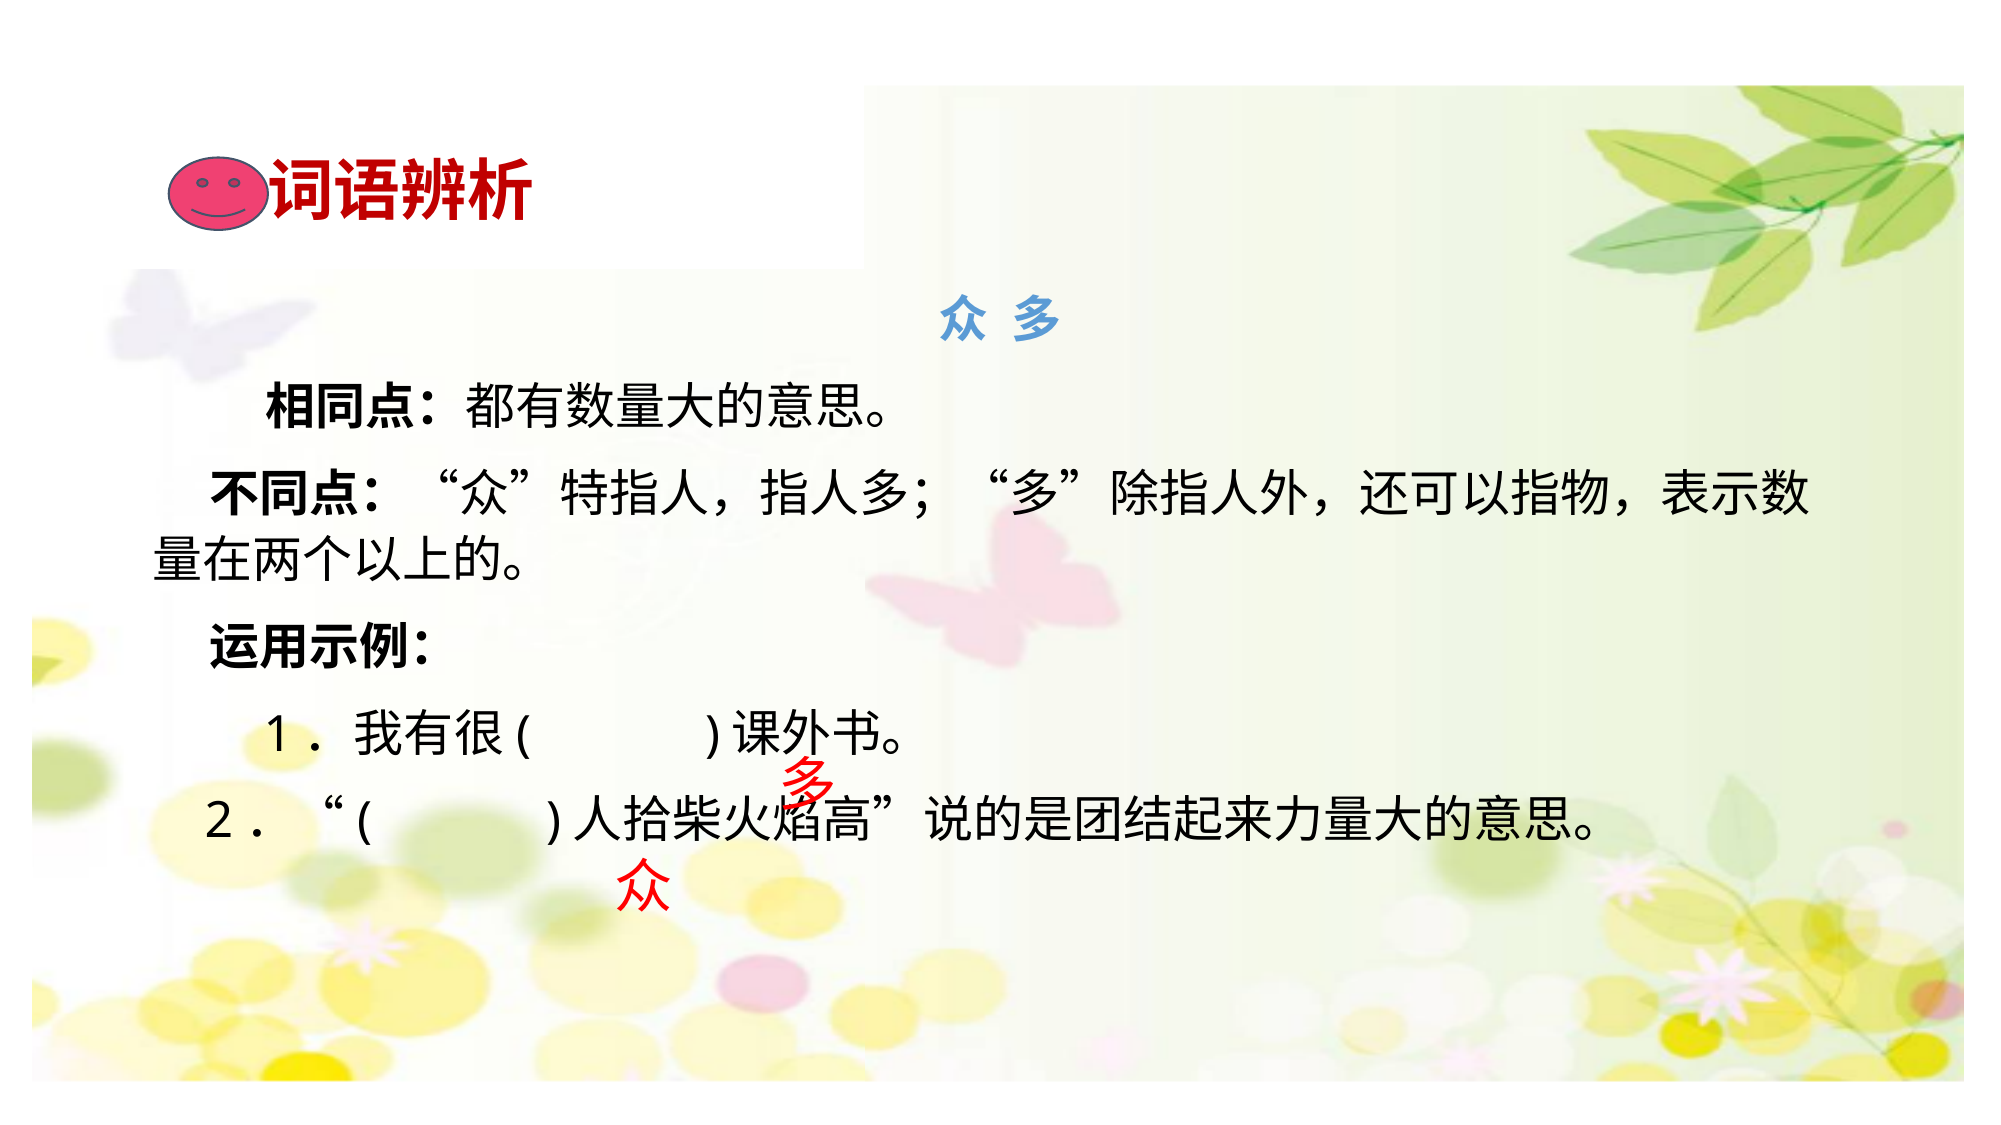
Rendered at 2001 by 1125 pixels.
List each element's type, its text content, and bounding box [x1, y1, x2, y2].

picture [31, 84, 1964, 1093]
text_box [168, 157, 268, 230]
title 词语辨析 [176, 149, 864, 242]
